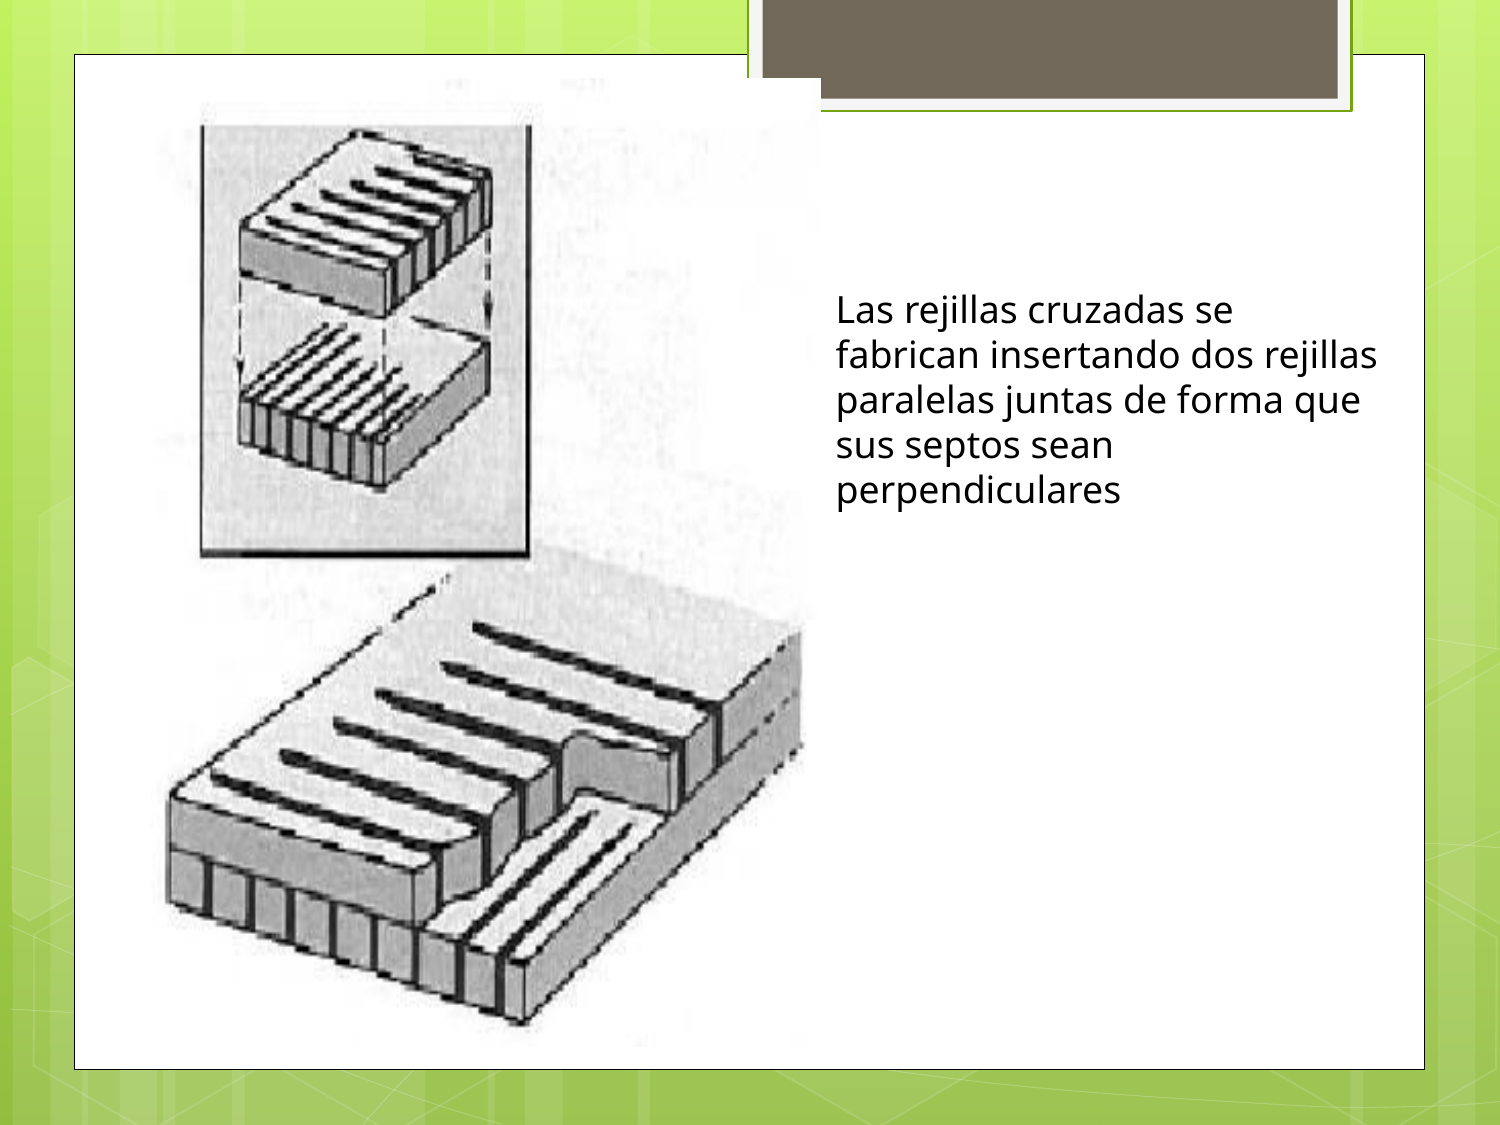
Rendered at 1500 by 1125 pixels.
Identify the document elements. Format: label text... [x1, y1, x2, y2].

text_box Las rejillas cruzadas se fabrican insertando dos rejillas paralelas juntas de forma que sus septos sean perpendiculares [826, 278, 1400, 564]
picture [135, 77, 822, 1047]
